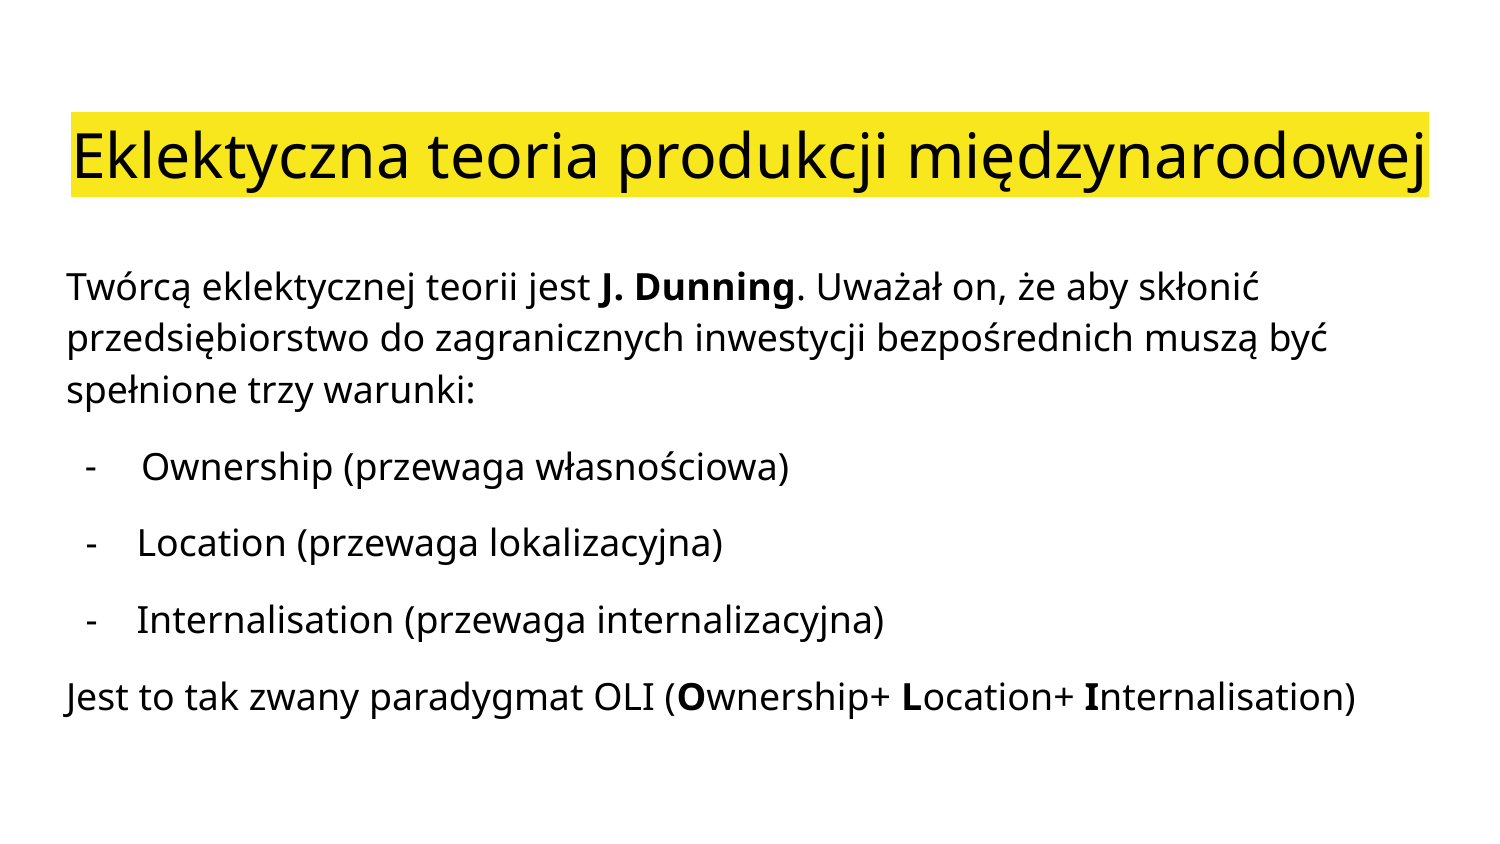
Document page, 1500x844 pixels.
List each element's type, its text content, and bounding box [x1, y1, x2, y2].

list Twórcą eklektycznej teorii jest J. Dunning. Uważał on, że aby skłonić przedsiębiorstwo do zagranicznych inwestycji bezpośrednich muszą być spełnione trzy warunki: Ownership (przewaga własnościowa) - Location (przewaga lokalizacyjna) - Internalisation (przewaga internalizacyjna) Jest to tak zwany paradygmat OLI (Ownership+ Location+ Internalisation) [51, 240, 1449, 798]
title Eklektyczna teoria produkcji międzynarodowej [51, 101, 1449, 208]
